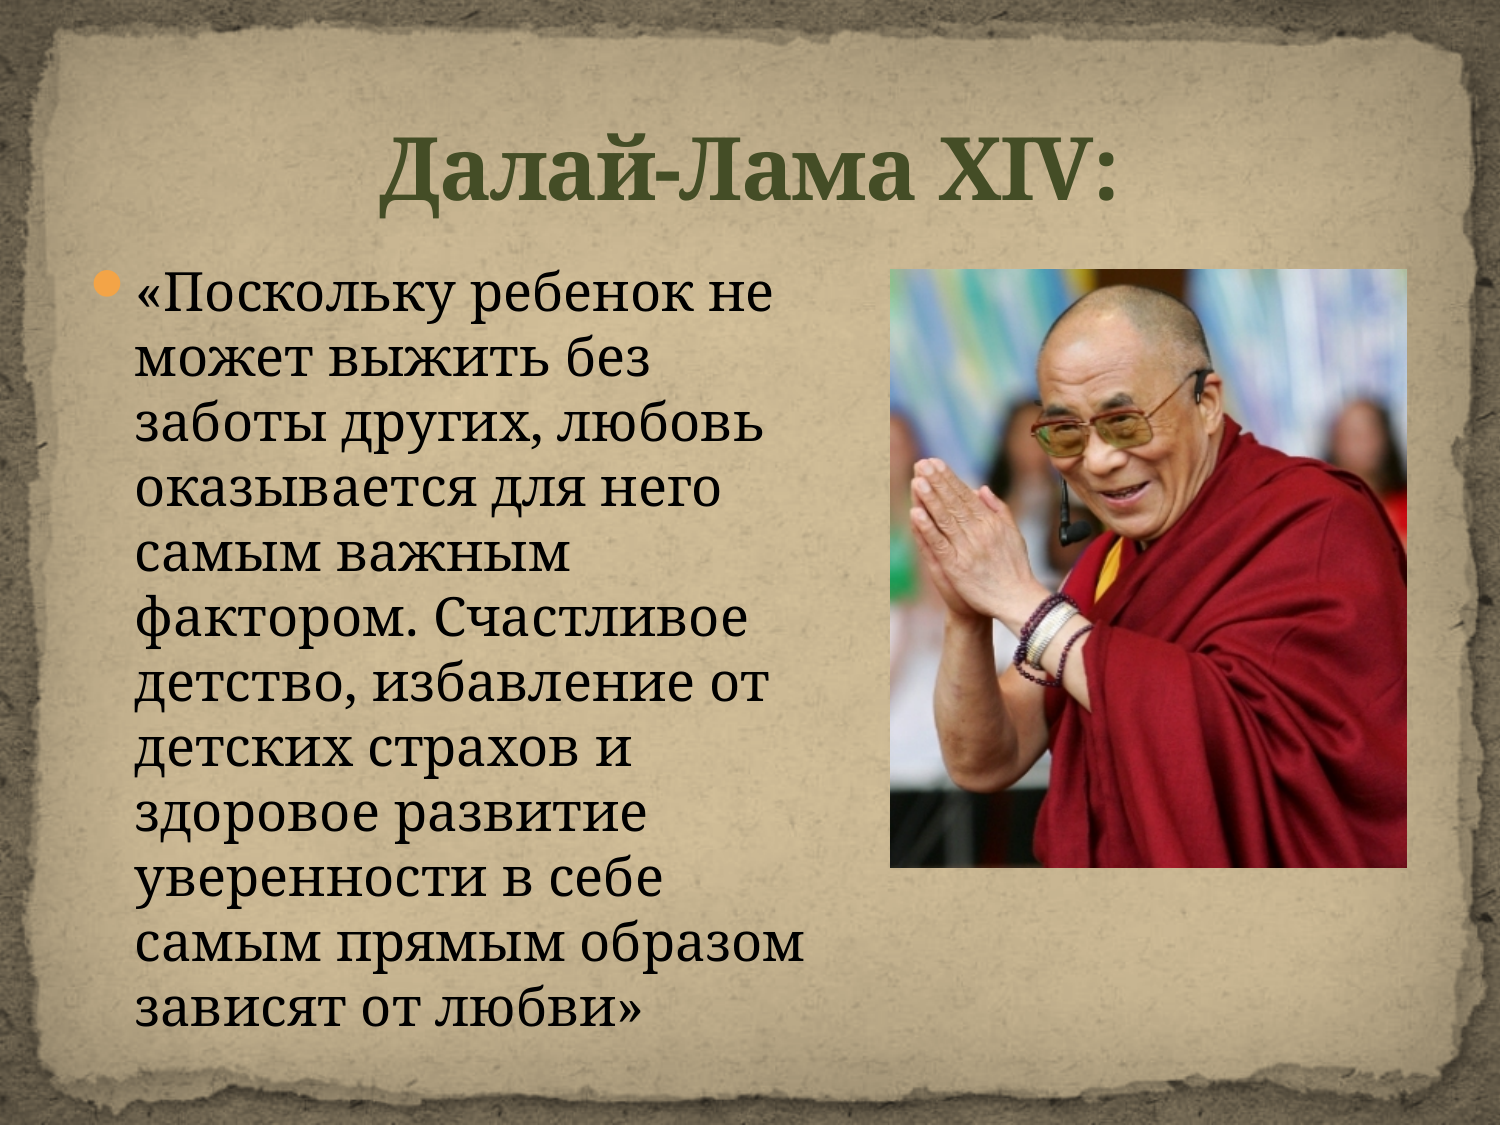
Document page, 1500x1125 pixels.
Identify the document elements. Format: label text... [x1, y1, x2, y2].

title Далай-Лама XIV: [74, 24, 1425, 225]
list «Поскольку ребенок не может выжить без заботы других, любовь оказывается для него самым важным фактором. Счастливое детство, избавление от детских страхов и здоровое развитие уверенности в себе самым прямым образом зависят от любви» [75, 249, 868, 1000]
picture [890, 269, 1407, 868]
